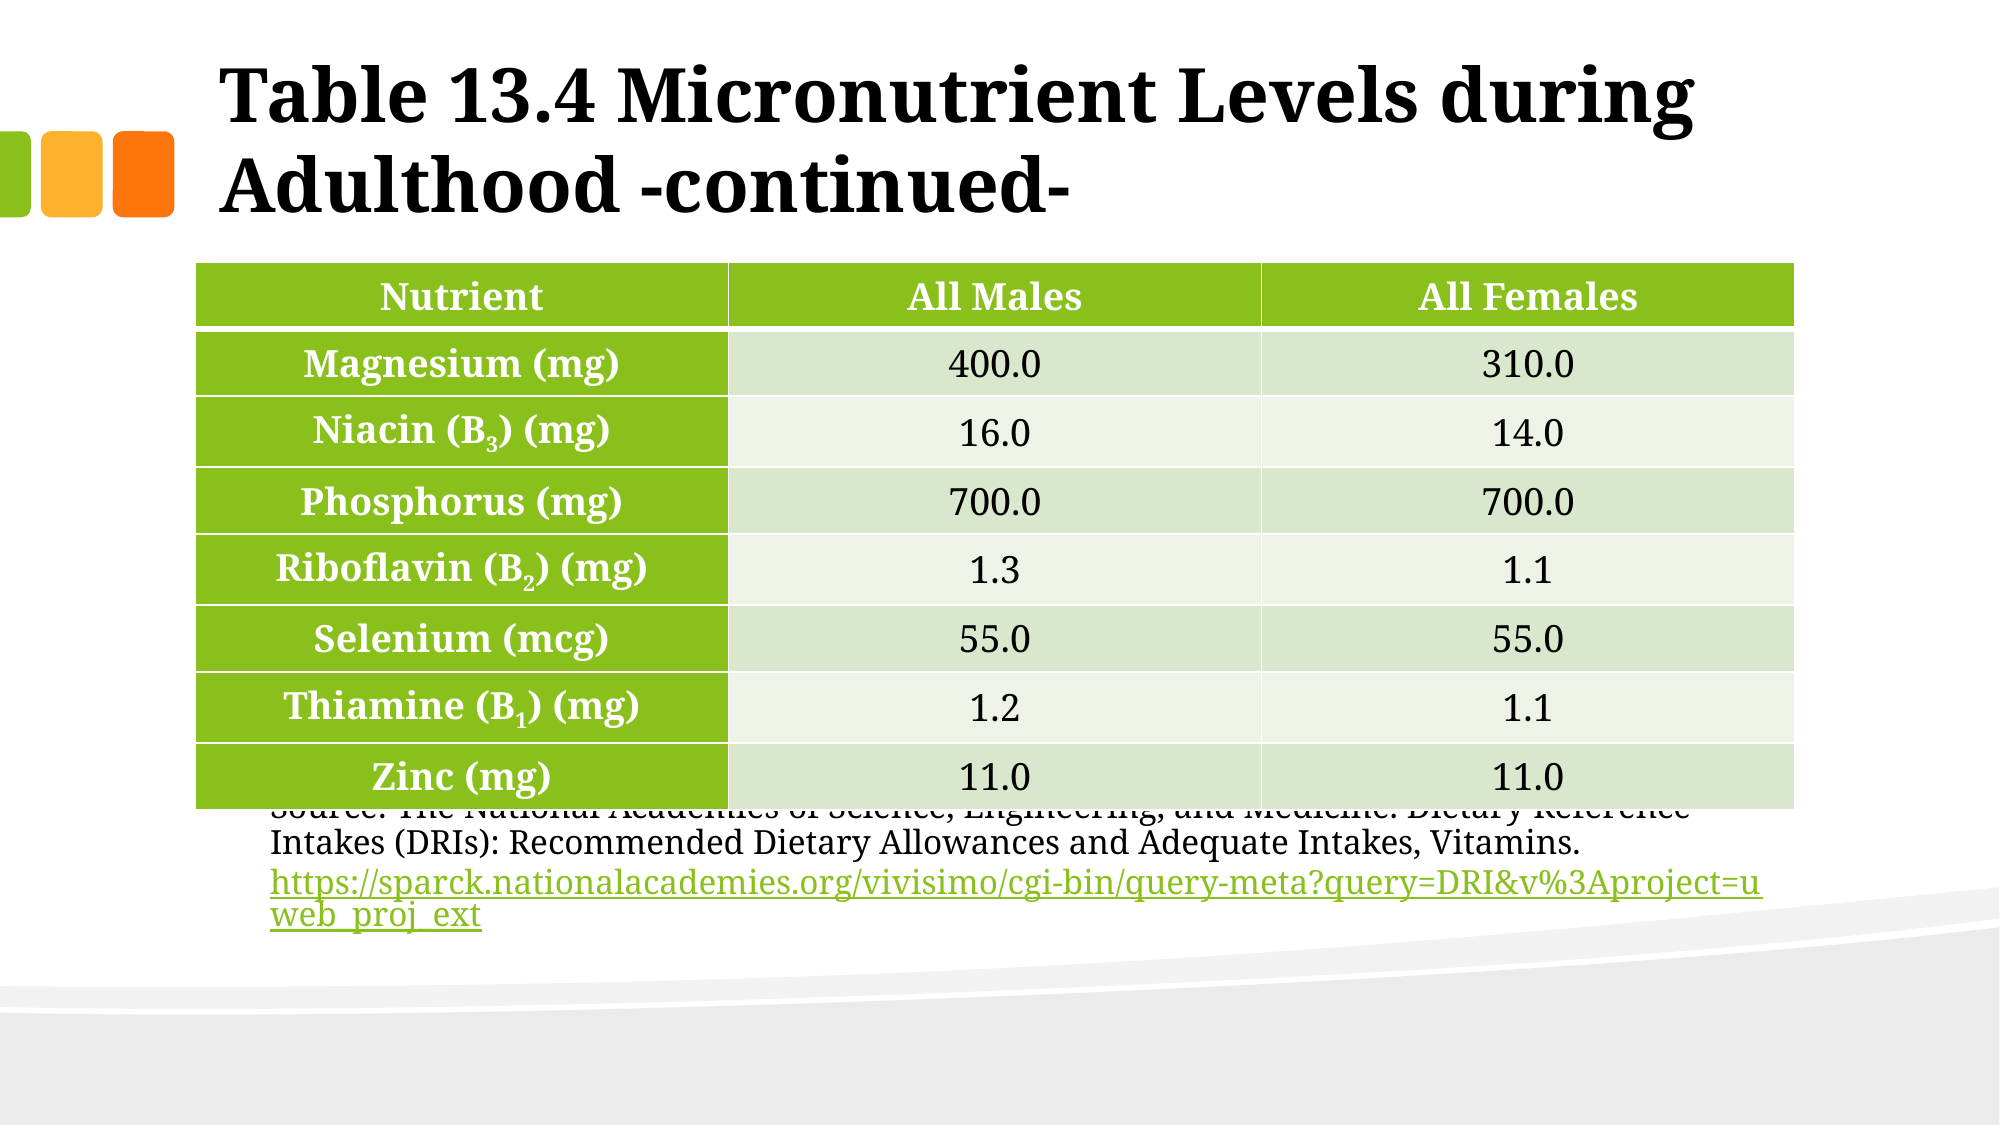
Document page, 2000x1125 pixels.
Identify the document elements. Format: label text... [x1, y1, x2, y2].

table_cell 310.0 [1262, 332, 1794, 395]
table_cell 1.1 [1262, 673, 1794, 742]
table_cell 1.1 [1262, 535, 1794, 604]
title Table 13.4 Micronutrient Levels during Adulthood -continued- [199, 24, 1800, 238]
table_cell Selenium (mcg) [196, 606, 728, 671]
table_cell 55.0 [729, 606, 1261, 671]
table_cell 700.0 [729, 468, 1261, 533]
table_cell 55.0 [1262, 606, 1794, 671]
list Source: The National Academies of Science, Engineering, and Medicine. Dietary Reference Intakes (DRIs): Recommended Dietary Allowances and Adequate Intakes, Vitamins. https://sparck.nationalacademies.org/vivisimo/cgi-bin/query-meta?query=DRI&v%3Aproject=uweb_proj_ext [199, 262, 1800, 1063]
table_header All Females [1262, 263, 1794, 326]
table_cell 1.3 [729, 535, 1261, 604]
table_header All Males [729, 263, 1261, 326]
table_cell Phosphorus (mg) [196, 468, 728, 533]
table_cell 14.0 [1262, 397, 1794, 466]
table_cell 16.0 [729, 397, 1261, 466]
table_cell Thiamine (B1) (mg) [196, 673, 728, 742]
table_cell Niacin (B3) (mg) [196, 397, 728, 466]
table_cell Magnesium (mg) [196, 332, 728, 395]
table_cell Zinc (mg) [196, 744, 728, 809]
table_cell 11.0 [1262, 744, 1794, 809]
table_cell 400.0 [729, 332, 1261, 395]
table_header Nutrient [196, 263, 728, 326]
table_cell Riboflavin (B2) (mg) [196, 535, 728, 604]
table_cell 1.2 [729, 673, 1261, 742]
table_cell 11.0 [729, 744, 1261, 809]
table_cell 700.0 [1262, 468, 1794, 533]
